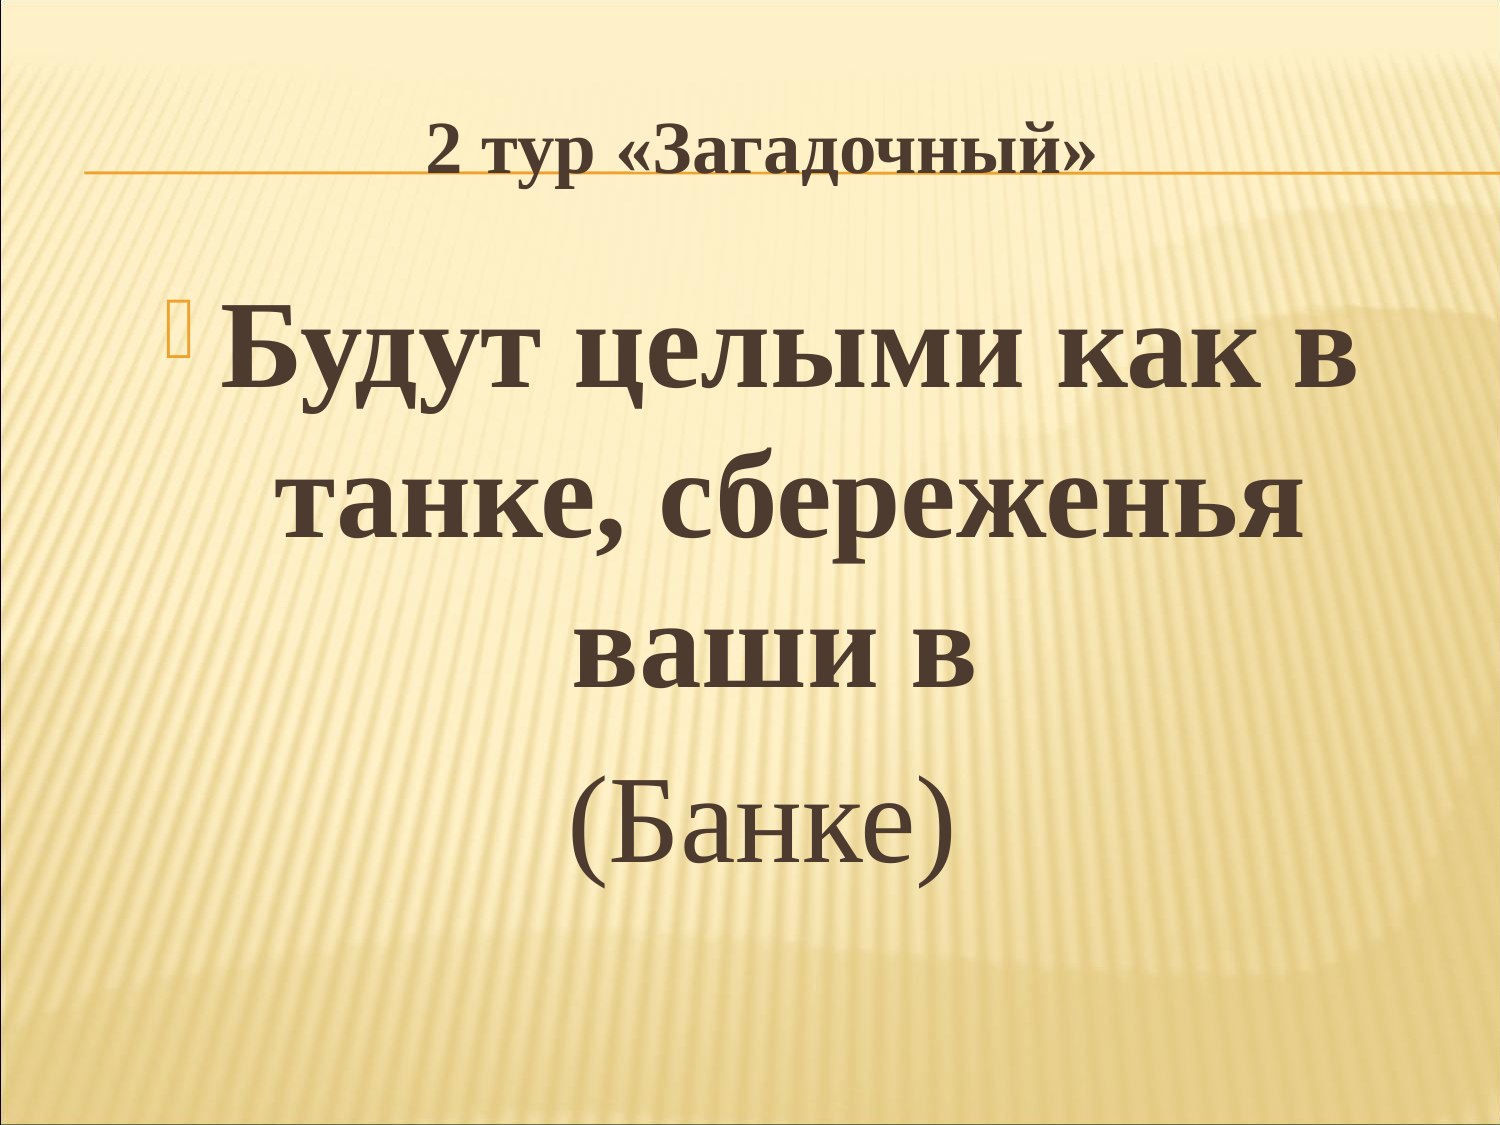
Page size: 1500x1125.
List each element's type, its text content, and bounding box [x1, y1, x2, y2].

picture [0, 0, 1500, 1125]
title 2 тур «Загадочный» [50, 75, 1475, 213]
list Будут целыми как в танке, сбереженья ваши в (Банке) [50, 254, 1475, 998]
